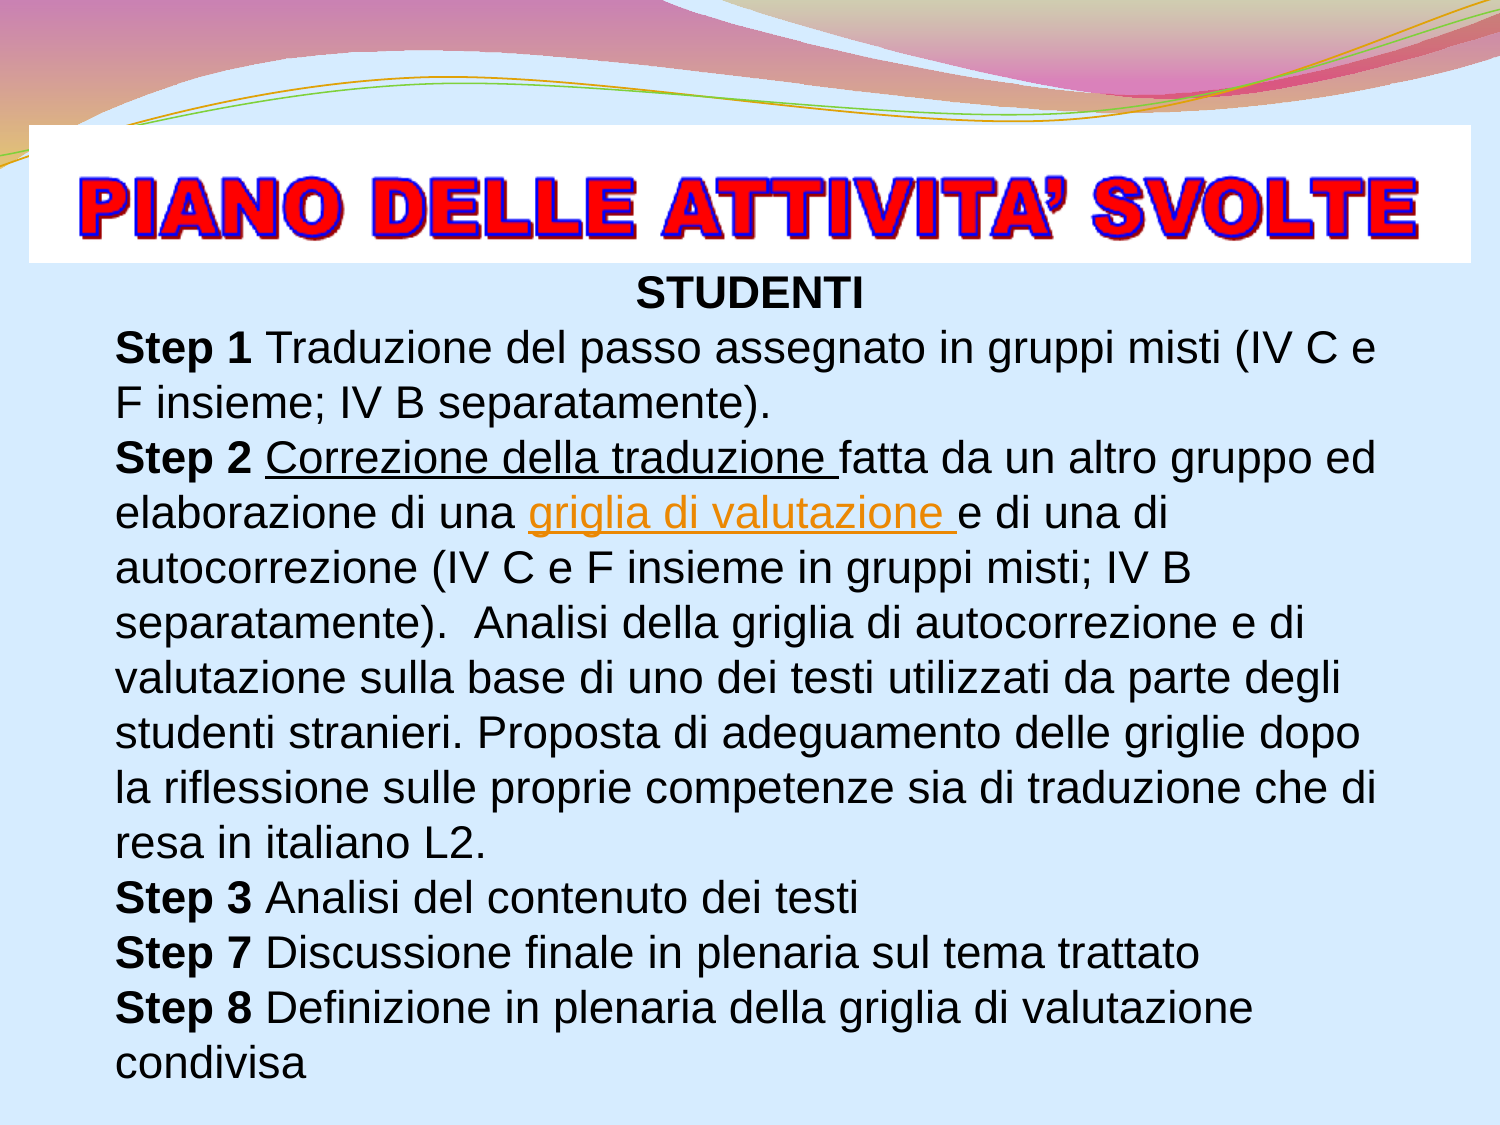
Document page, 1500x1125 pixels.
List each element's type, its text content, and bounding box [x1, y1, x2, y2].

text_box STUDENTI Step 1 Traduzione del passo assegnato in gruppi misti (IV C e F insieme; IV B separatamente). Step 2 Correzione della traduzione fatta da un altro gruppo ed elaborazione di una griglia di valutazione e di una di autocorrezione (IV C e F insieme in gruppi misti; IV B separatamente). Analisi della griglia di autocorrezione e di valutazione sulla base di uno dei testi utilizzati da parte degli studenti stranieri. Proposta di adeguamento delle griglie dopo la riflessione sulle proprie competenze sia di traduzione che di resa in italiano L2. Step 3 Analisi del contenuto dei testi Step 7 Discussione finale in plenaria sul tema trattato Step 8 Definizione in plenaria della griglia di valutazione condivisa [100, 276, 1400, 1095]
picture [29, 125, 1471, 264]
